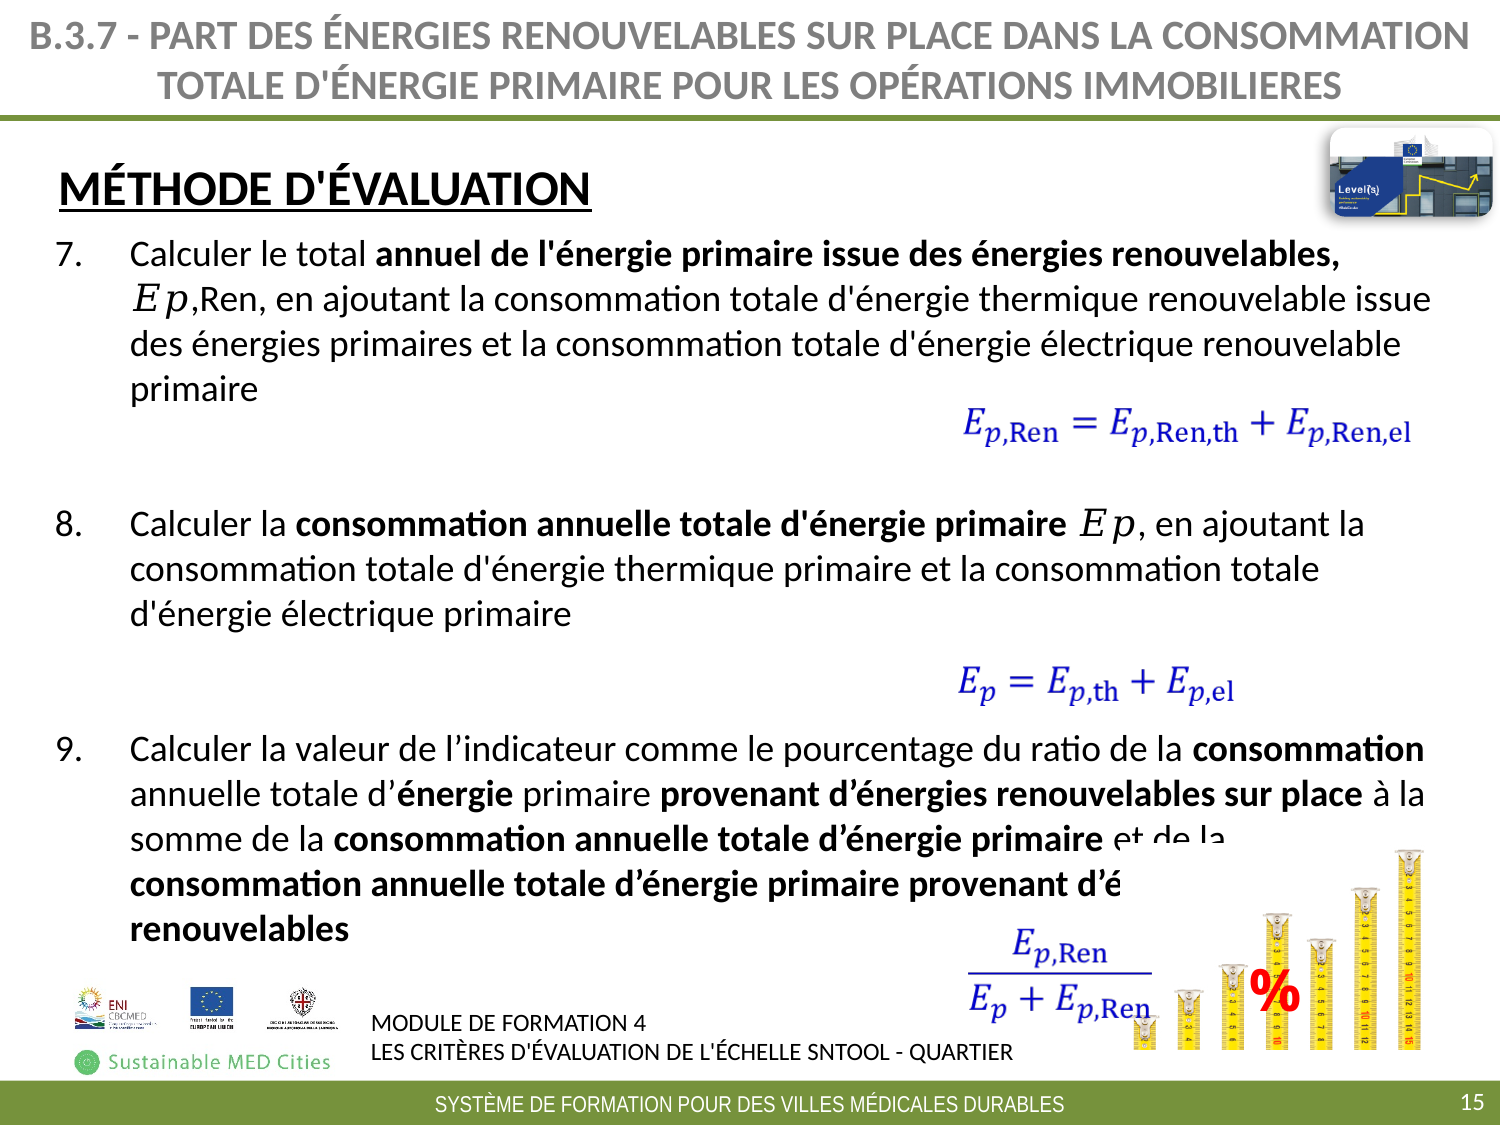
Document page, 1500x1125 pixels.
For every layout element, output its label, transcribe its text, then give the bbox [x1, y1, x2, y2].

picture [1329, 127, 1493, 217]
text_box MÉTHODE D'ÉVALUATION [43, 147, 1326, 221]
text_box Calculer le total annuel de l'énergie primaire issue des énergies renouvelables, 𝐸𝑝,Ren, en ajoutant la consommation totale d'énergie thermique renouvelable issue des énergies primaires et la consommation totale d'énergie électrique renouvelable primaire Calculer la consommation annuelle totale d'énergie primaire 𝐸𝑝, en ajoutant la consommation totale d'énergie thermique primaire et la consommation totale d'énergie électrique primaire Calculer la valeur de l’indicateur comme le pourcentage du ratio de la consommation annuelle totale d’énergie primaire provenant d’énergies renouvelables sur place à la somme de la consommation annuelle totale d’énergie primaire et de la consommation annuelle totale d’énergie primaire provenant d’énergies renouvelables [39, 221, 1458, 1057]
text_box [948, 916, 1114, 1031]
picture [1119, 843, 1433, 1050]
slide_number ‹#› [1149, 1078, 1500, 1123]
title B.3.7 - PART DES ÉNERGIES RENOUVELABLES SUR PLACE DANS LA CONSOMMATION TOTALE D'ÉNERGIE PRIMAIRE POUR LES OPÉRATIONS IMMOBILIERES [0, 0, 1500, 117]
text_box [948, 656, 1244, 706]
text_box [947, 397, 1427, 447]
picture [62, 1057, 356, 1080]
